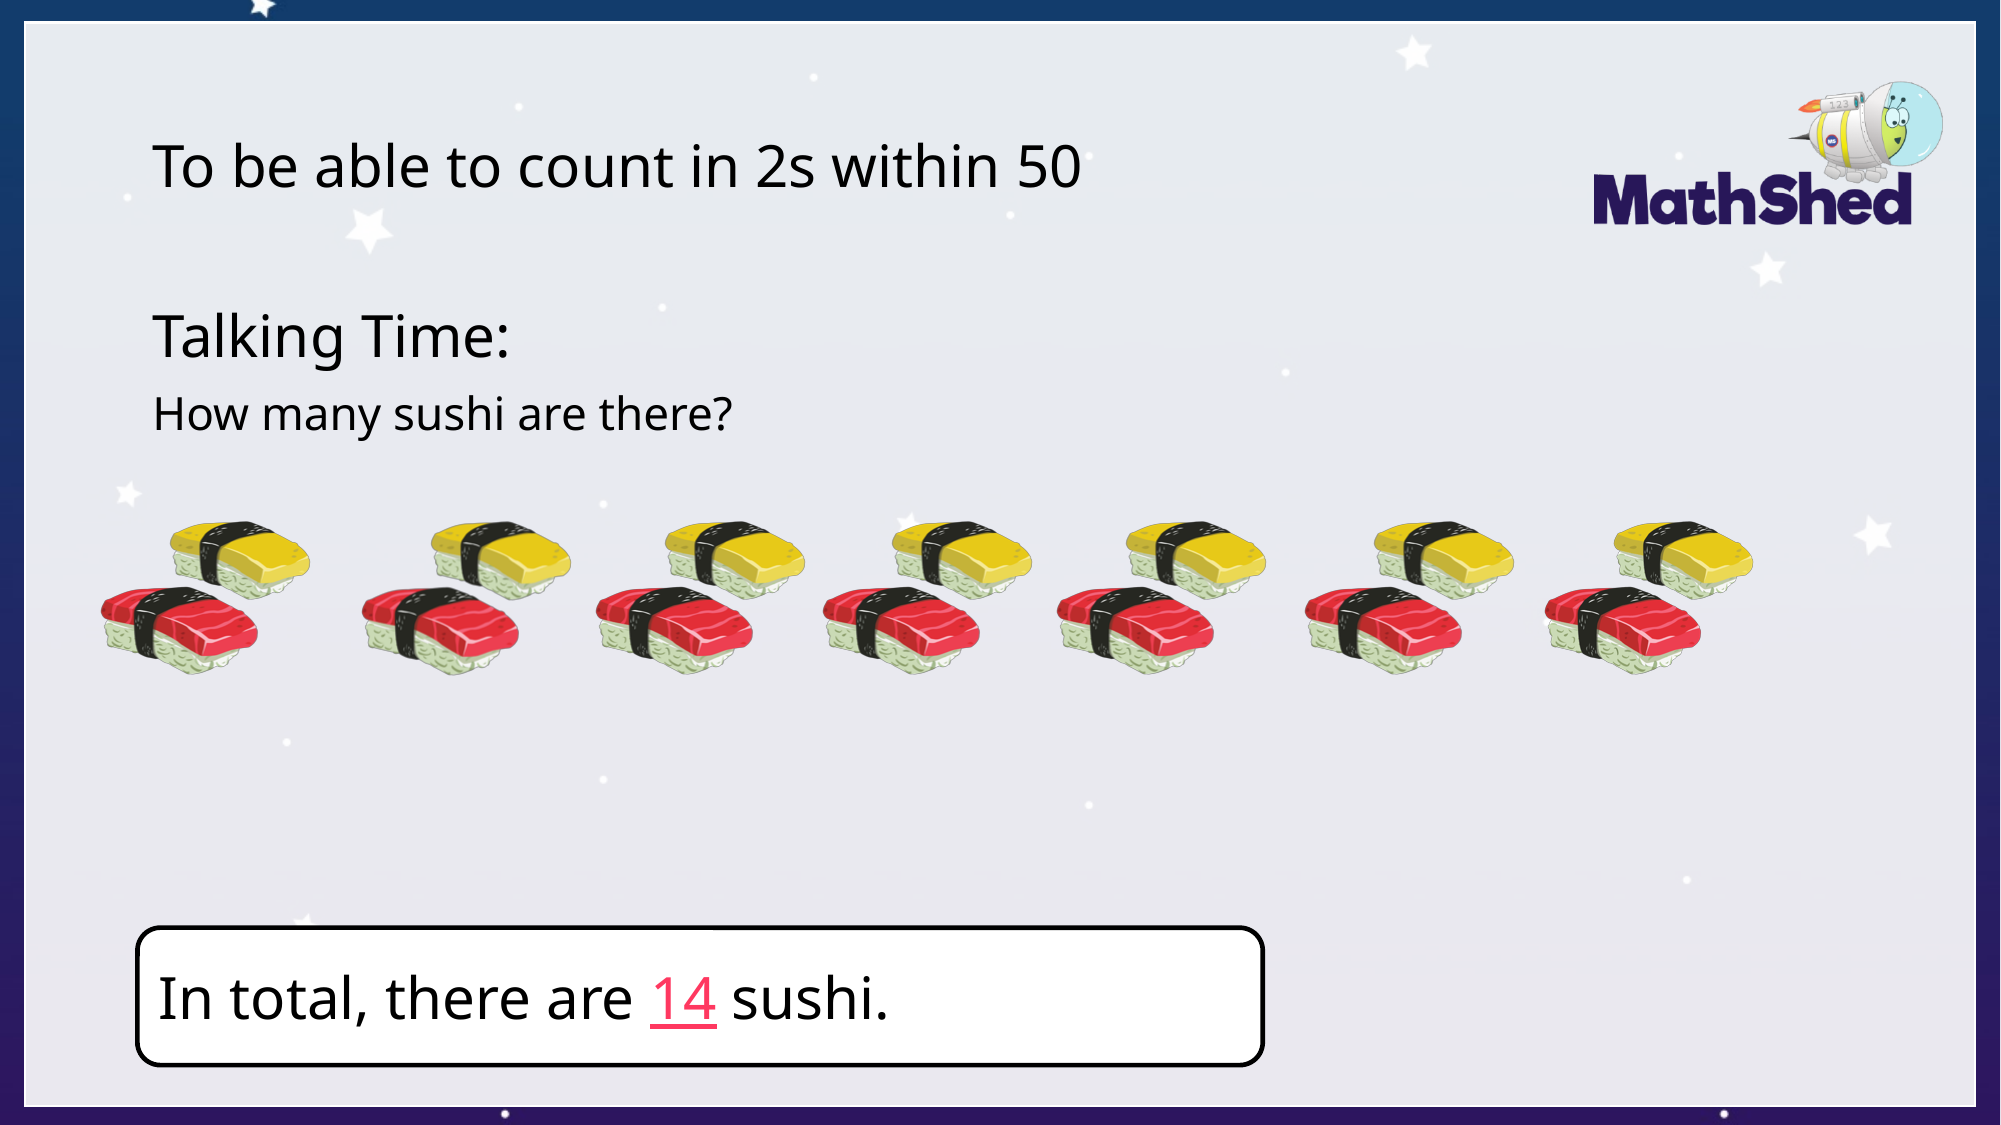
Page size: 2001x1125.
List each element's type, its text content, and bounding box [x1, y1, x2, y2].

text_box In total, there are 14 sushi. [136, 926, 1264, 1067]
picture [0, 0, 2001, 1125]
title To be able to count in 2s within 50 [137, 59, 1578, 278]
list Talking Time: How many sushi are there? [137, 299, 1863, 1014]
